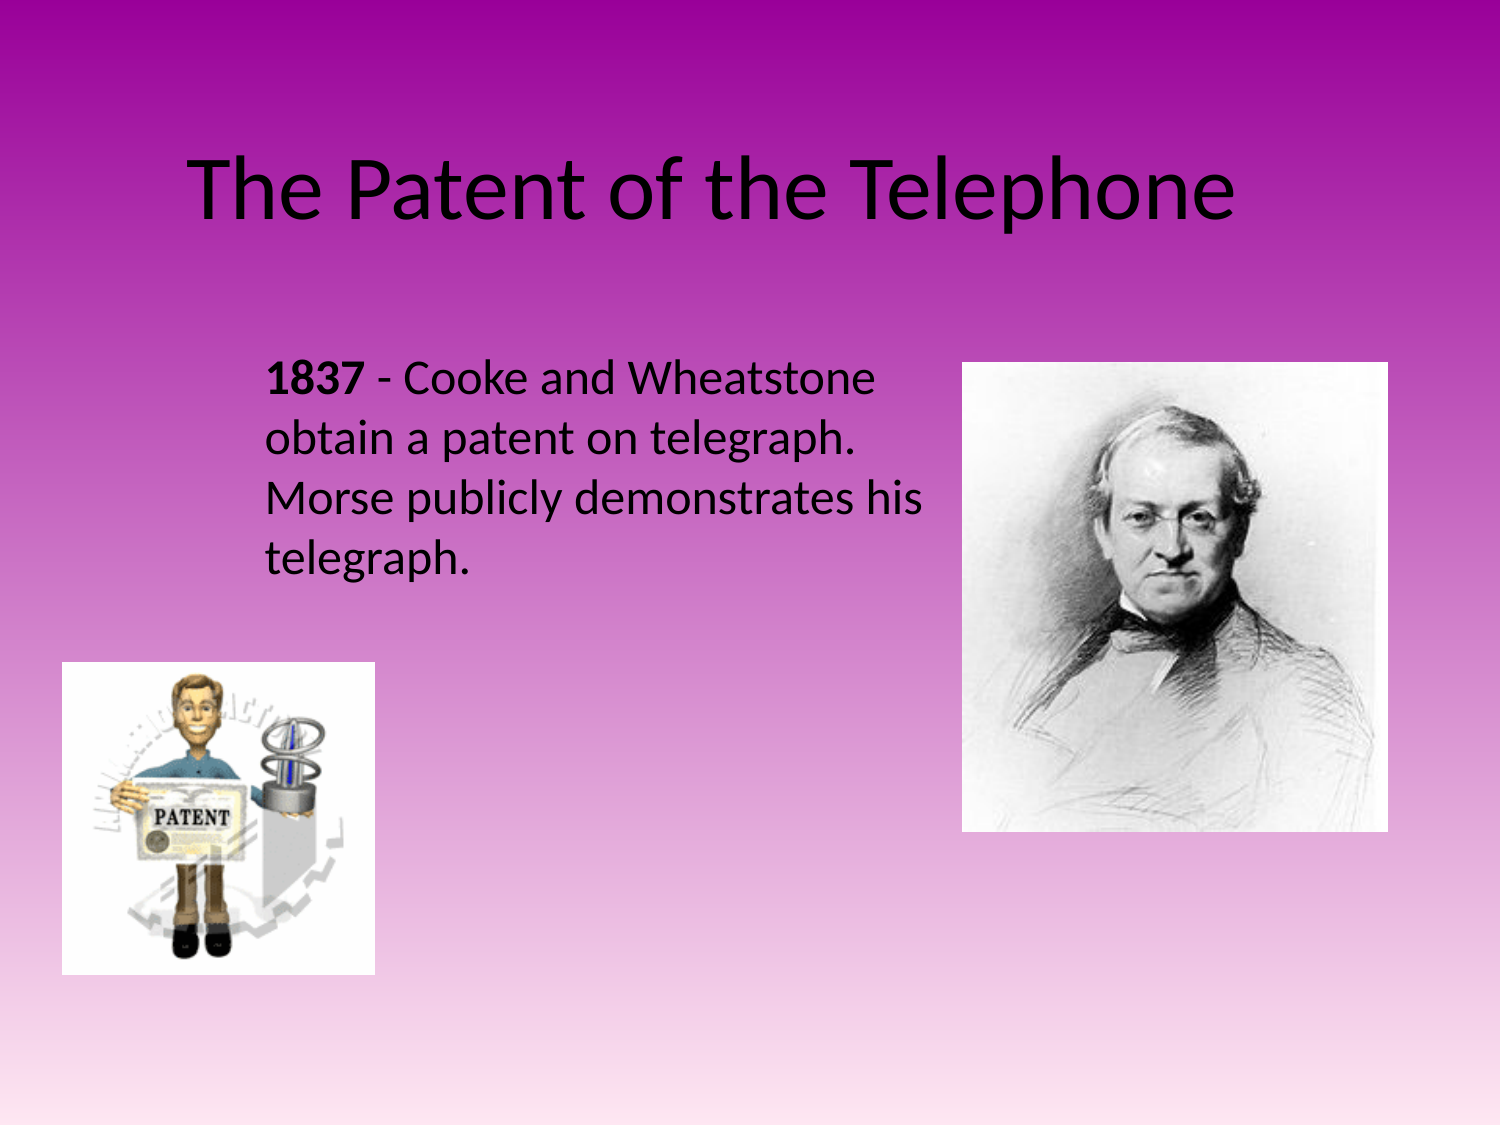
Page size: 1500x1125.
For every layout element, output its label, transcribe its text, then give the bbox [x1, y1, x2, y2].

picture [962, 362, 1388, 833]
text_box 1837 - Cooke and Wheatstone obtain a patent on telegraph. Morse publicly demonstrates his telegraph. [249, 337, 1000, 593]
picture [62, 662, 376, 976]
title The Patent of the Telephone [75, 62, 1350, 304]
